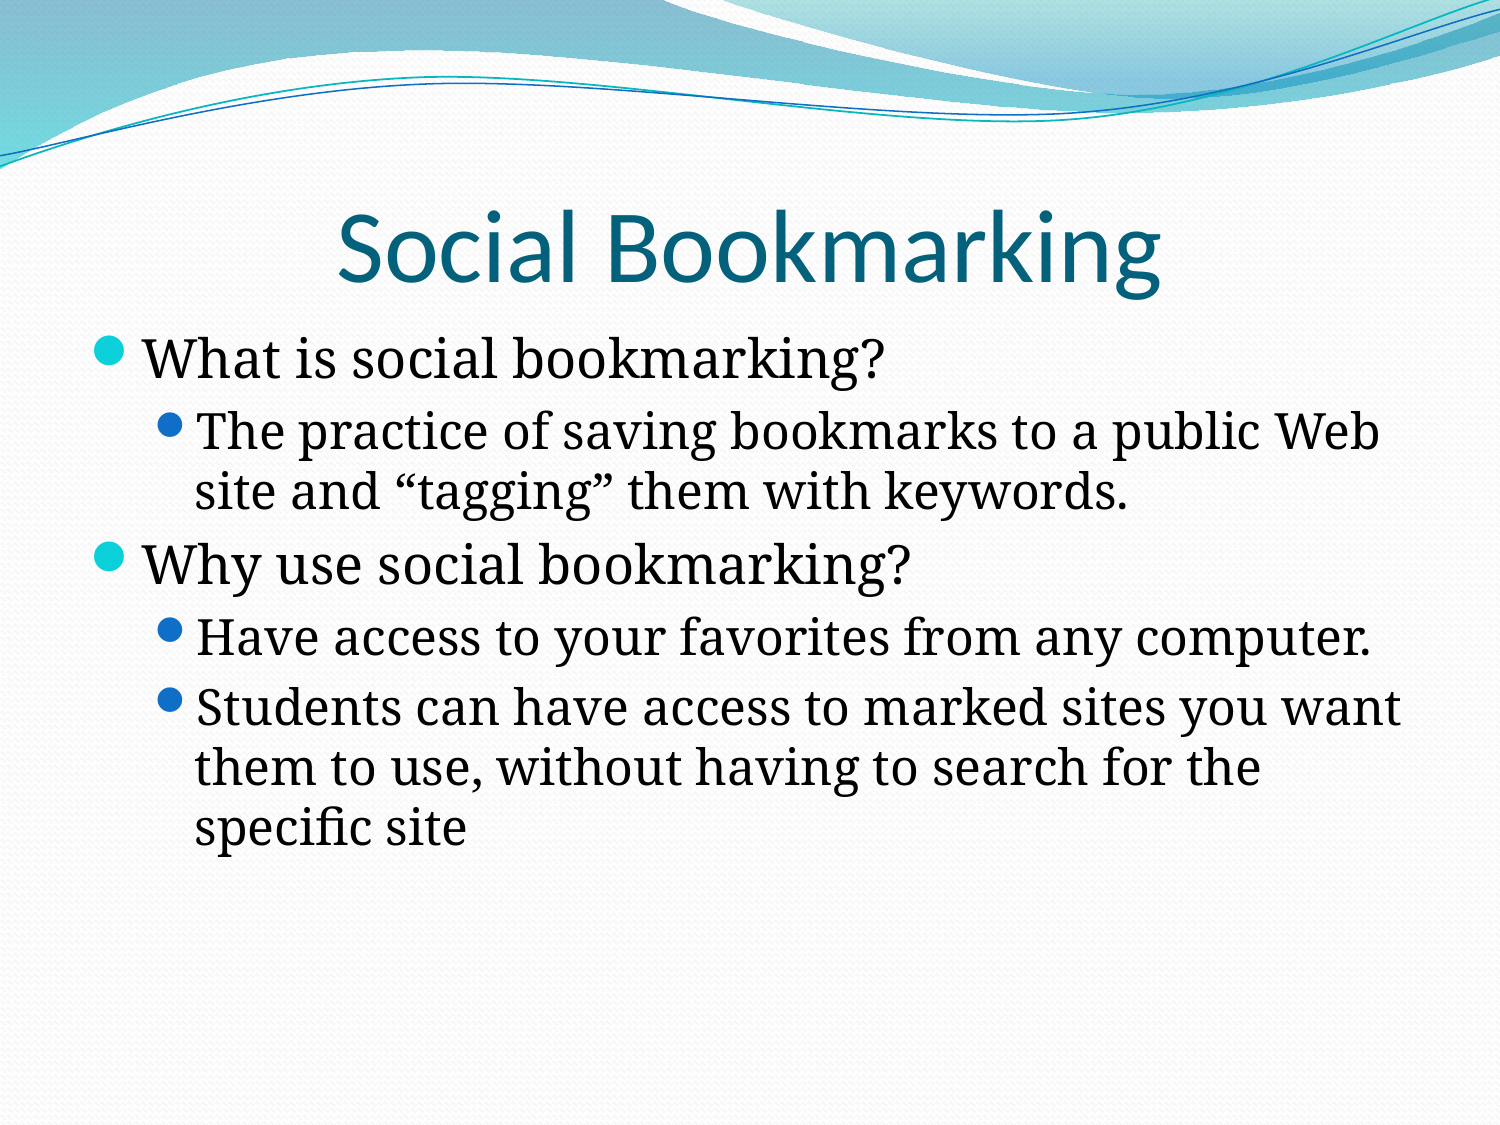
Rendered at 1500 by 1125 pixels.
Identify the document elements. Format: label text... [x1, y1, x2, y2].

title Social Bookmarking [75, 115, 1425, 303]
list What is social bookmarking? The practice of saving bookmarks to a public Web site and “tagging” them with keywords. Why use social bookmarking? Have access to your favorites from any computer. Students can have access to marked sites you want them to use, without having to search for the specific site [75, 317, 1425, 1038]
